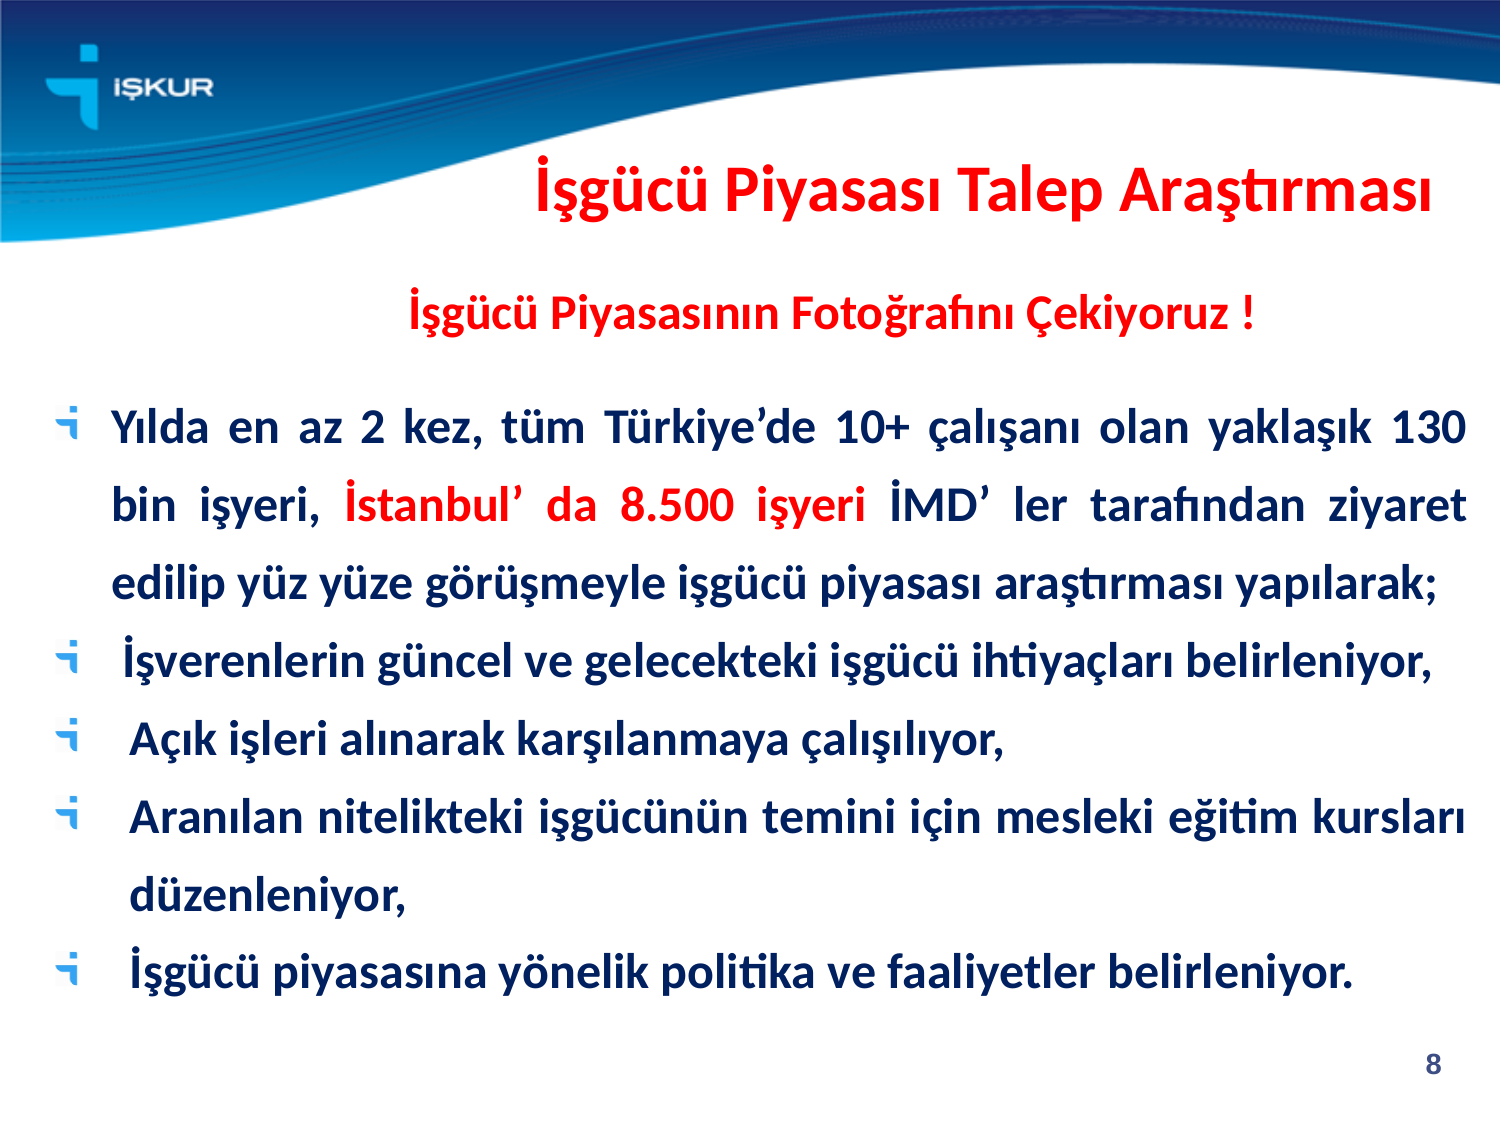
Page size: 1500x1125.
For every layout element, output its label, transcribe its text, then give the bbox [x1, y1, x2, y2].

picture [0, 0, 1500, 1125]
text_box Yılda en az 2 kez, tüm Türkiye’de 10+ çalışanı olan yaklaşık 130 bin işyeri, İstanbul’ da 8.500 işyeri İMD’ ler tarafından ziyaret edilip yüz yüze görüşmeyle işgücü piyasası araştırması yapılarak; İşverenlerin güncel ve gelecekteki işgücü ihtiyaçları belirleniyor, Açık işleri alınarak karşılanmaya çalışılıyor, Aranılan nitelikteki işgücünün temini için mesleki eğitim kursları düzenleniyor, İşgücü piyasasına yönelik politika ve faaliyetler belirleniyor. [46, 366, 1477, 1091]
text_box 8 [1364, 1037, 1451, 1090]
text_box İşgücü Piyasasının Fotoğrafını Çekiyoruz ! [227, 272, 1272, 347]
text_box İşgücü Piyasası Talep Araştırması [438, 137, 1450, 232]
